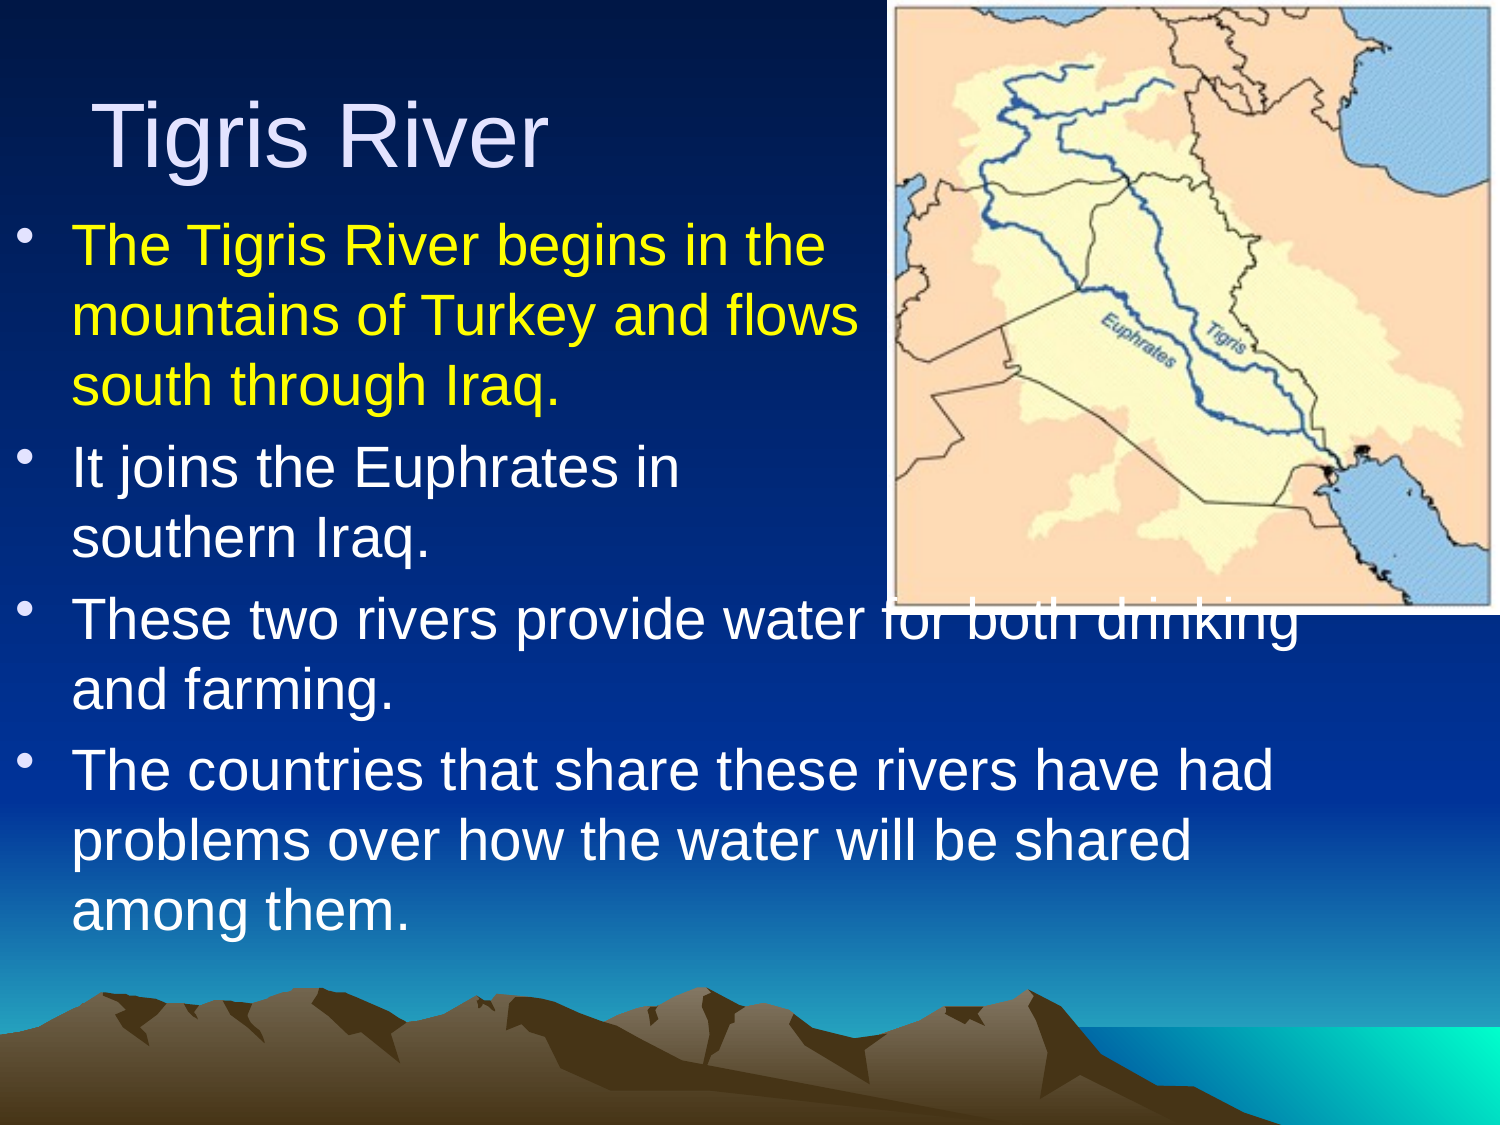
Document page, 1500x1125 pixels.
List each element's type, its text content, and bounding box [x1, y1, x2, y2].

title Tigris River [74, 37, 880, 199]
list The Tigris River begins in the mountains of Turkey and flows south through Iraq. It joins the Euphrates in southern Iraq. These two rivers provide water for both drinking and farming. The countries that share these rivers have had problems over how the water will be shared among them. [0, 199, 1351, 938]
picture [887, 0, 1500, 615]
